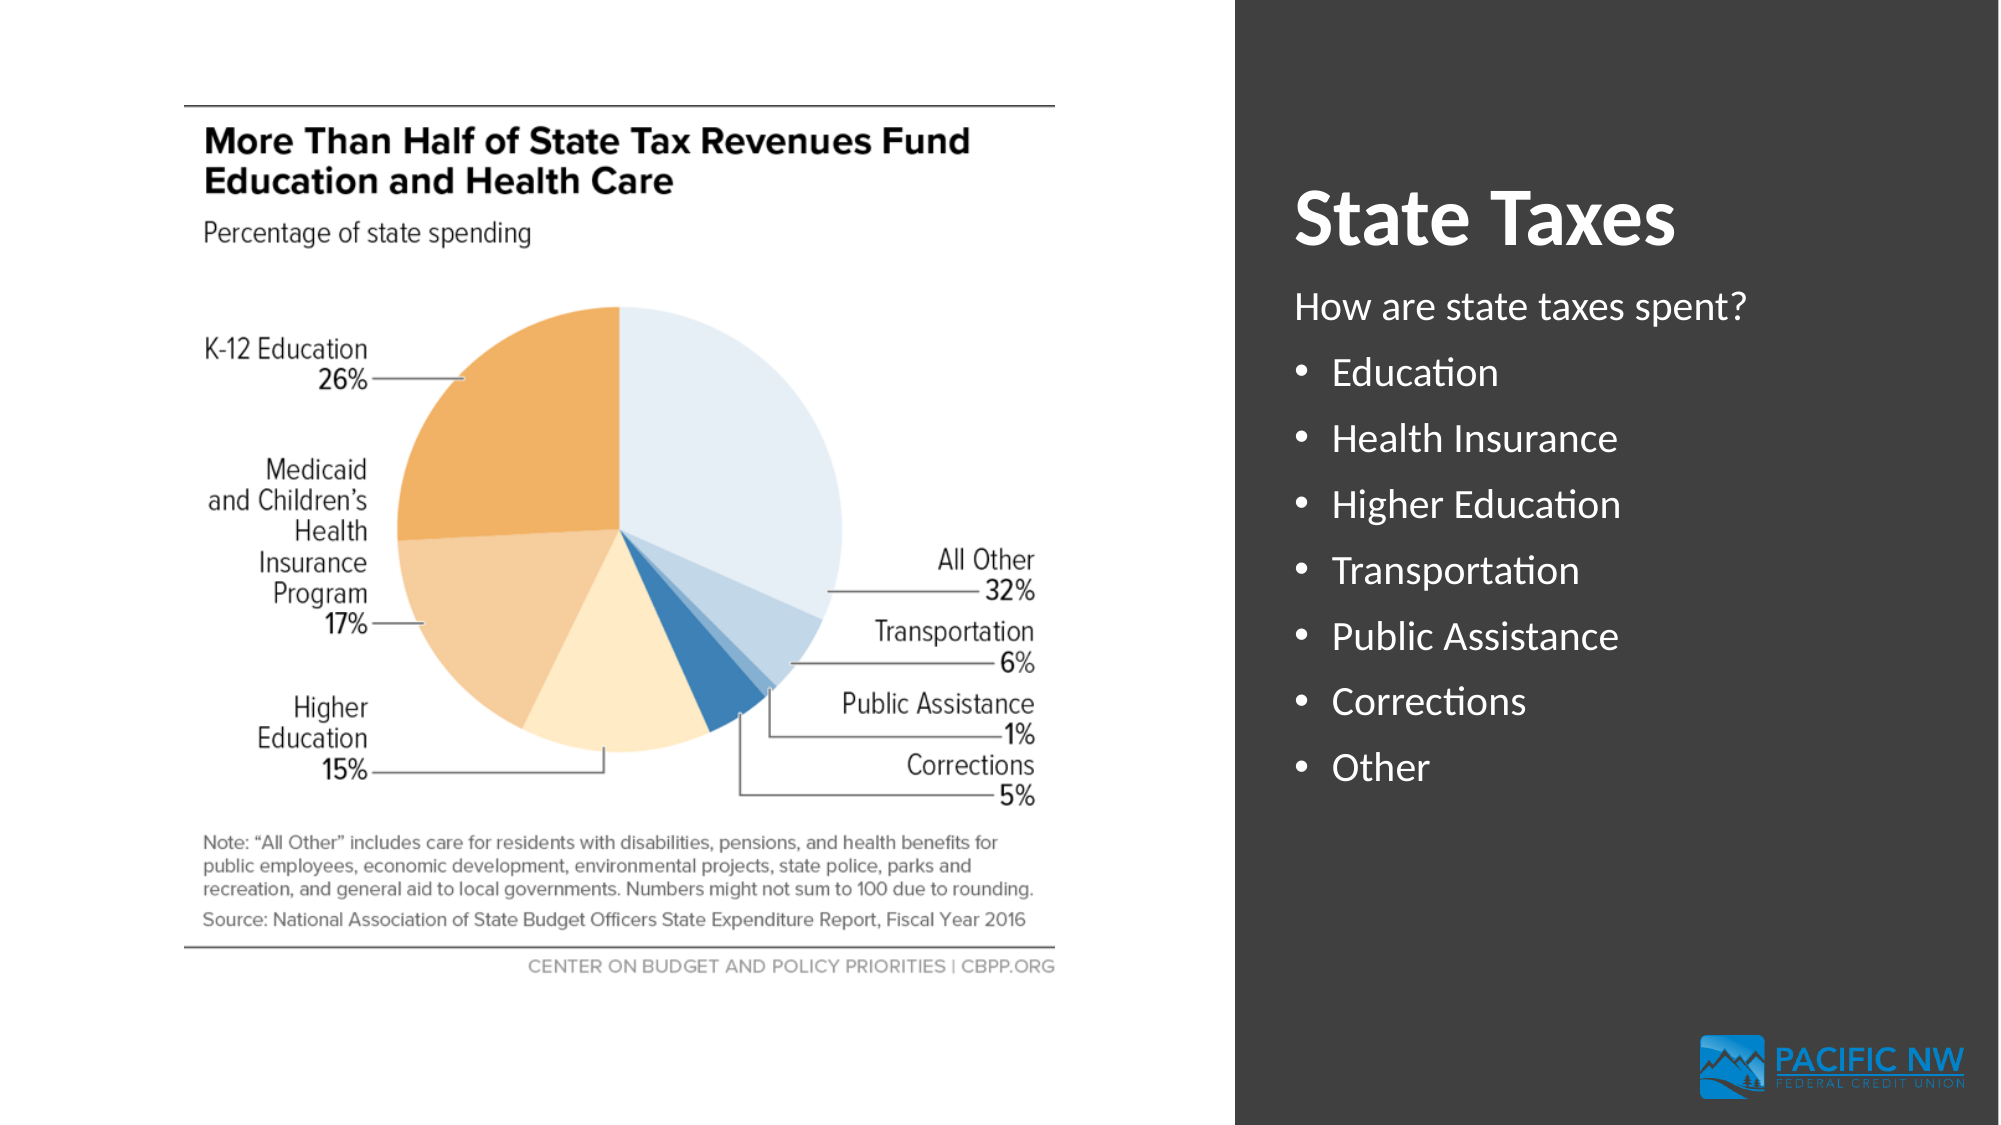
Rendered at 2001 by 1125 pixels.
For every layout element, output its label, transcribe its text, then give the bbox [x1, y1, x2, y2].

list State Taxes How are state taxes spent? Education Health Insurance Higher Education Transportation Public Assistance Corrections Other [1279, 166, 1832, 1101]
picture [184, 105, 1055, 993]
text_box [1235, 0, 1999, 1125]
picture [1703, 1061, 1714, 1070]
picture [1707, 1035, 1964, 1099]
picture [1700, 1035, 1750, 1064]
